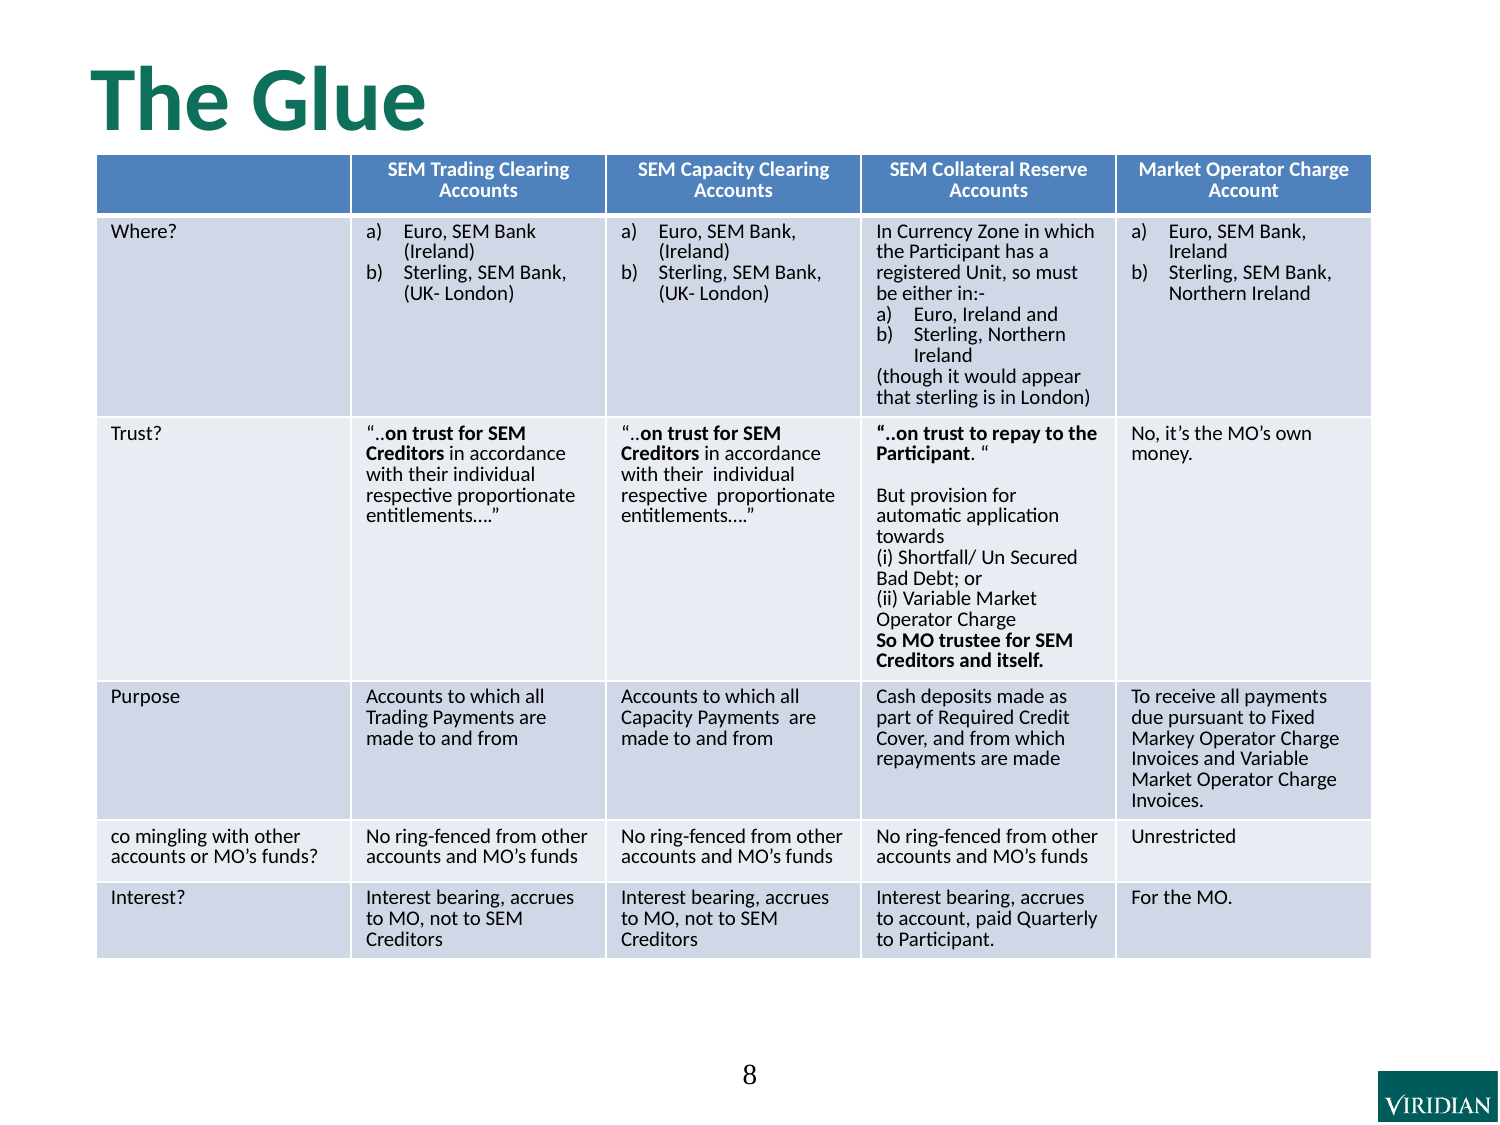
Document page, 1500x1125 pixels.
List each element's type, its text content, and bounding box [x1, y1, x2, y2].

table_header SEM Capacity Clearing Accounts [607, 155, 860, 213]
table_cell Accounts to which all Capacity Payments are made to and from [607, 682, 860, 819]
table_cell For the MO. [1117, 883, 1371, 958]
table_cell Interest bearing, accrues to MO, not to SEM Creditors [352, 883, 605, 958]
table_cell “..on trust for SEM Creditors in accordance with their individual respective proportionate entitlements….” [607, 418, 860, 680]
table_cell No, it’s the MO’s own money. [1117, 418, 1371, 680]
title The Glue [75, 0, 1425, 188]
table_header [97, 155, 350, 213]
table_cell Euro, SEM Bank (Ireland) Sterling, SEM Bank, (UK- London) [352, 218, 605, 416]
table_header Market Operator Charge Account [1117, 155, 1371, 213]
picture [1375, 1068, 1500, 1125]
table_cell “..on trust to repay to the Participant. “ But provision for automatic application towards (i) Shortfall/ Un Secured Bad Debt; or (ii) Variable Market Operator Charge So MO trustee for SEM Creditors and itself. [862, 418, 1115, 680]
table_cell “..on trust for SEM Creditors in accordance with their individual respective proportionate entitlements….” [352, 418, 605, 680]
table_cell Interest bearing, accrues to MO, not to SEM Creditors [607, 883, 860, 958]
table_cell Accounts to which all Trading Payments are made to and from [352, 682, 605, 819]
table_cell Euro, SEM Bank, (Ireland) Sterling, SEM Bank, (UK- London) [607, 218, 860, 416]
table_cell No ring-fenced from other accounts and MO’s funds [352, 821, 605, 881]
table_cell Interest bearing, accrues to account, paid Quarterly to Participant. [862, 883, 1115, 958]
table_cell Unrestricted [1117, 821, 1371, 881]
table_cell Euro, SEM Bank, Ireland Sterling, SEM Bank, Northern Ireland [1117, 218, 1371, 416]
table_cell Interest? [97, 883, 350, 958]
table_header SEM Collateral Reserve Accounts [862, 155, 1115, 213]
table_cell Where? [97, 218, 350, 416]
table_cell Cash deposits made as part of Required Credit Cover, and from which repayments are made [862, 682, 1115, 819]
table_cell Trust? [97, 418, 350, 680]
table_cell Purpose [97, 682, 350, 819]
table_cell No ring-fenced from other accounts and MO’s funds [607, 821, 860, 881]
footer 8 [512, 1042, 988, 1103]
table_cell To receive all payments due pursuant to Fixed Markey Operator Charge Invoices and Variable Market Operator Charge Invoices. [1117, 682, 1371, 819]
table_cell co mingling with other accounts or MO’s funds? [97, 821, 350, 881]
table_cell No ring-fenced from other accounts and MO’s funds [862, 821, 1115, 881]
table_header SEM Trading Clearing Accounts [352, 155, 605, 213]
table_cell In Currency Zone in which the Participant has a registered Unit, so must be either in:- Euro, Ireland and Sterling, Northern Ireland (though it would appear that sterling is in London) [862, 218, 1115, 416]
